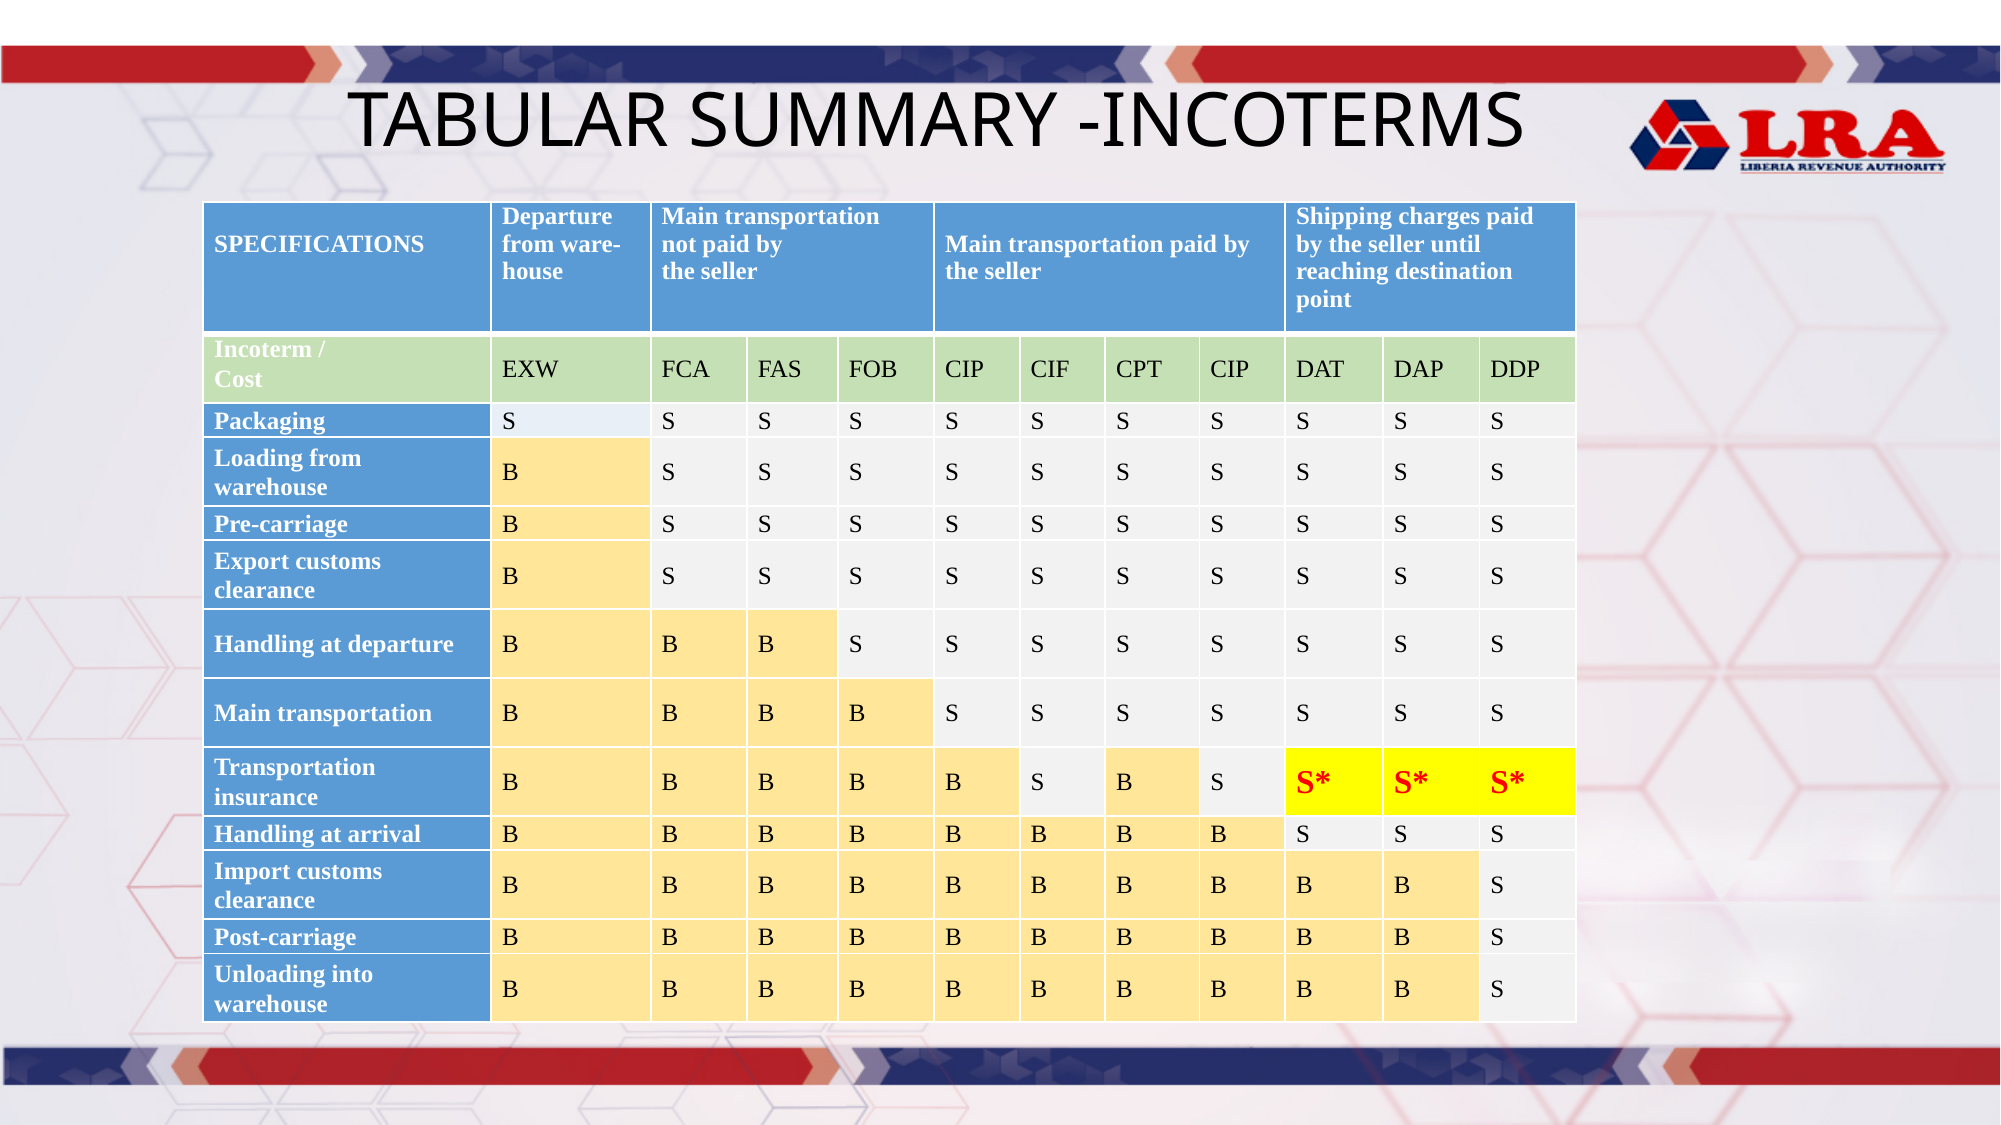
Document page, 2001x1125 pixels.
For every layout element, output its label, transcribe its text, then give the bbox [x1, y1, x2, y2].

table_cell Import customs clearance [204, 851, 490, 918]
table_cell S [1480, 507, 1575, 539]
table_cell B [492, 438, 650, 505]
table_cell S [1286, 507, 1382, 539]
table_cell B [839, 954, 933, 1021]
table_cell B [652, 851, 746, 918]
table_cell S [652, 507, 746, 539]
table_cell S [1384, 541, 1479, 608]
table_cell Incoterm / Cost [204, 337, 490, 402]
table_cell CIP [935, 337, 1019, 402]
table_cell B [1200, 851, 1284, 918]
table_cell B [839, 679, 933, 746]
table_cell S [1021, 748, 1104, 815]
table_cell B [652, 748, 746, 815]
table_cell B [1200, 817, 1284, 849]
table_cell S [1480, 679, 1575, 746]
table_cell S [1384, 610, 1479, 677]
table_cell S [1200, 541, 1284, 608]
table_cell B [935, 748, 1019, 815]
table_cell B [935, 851, 1019, 918]
table_cell S [1384, 817, 1479, 849]
table_cell CIP [1200, 337, 1284, 402]
picture [0, 0, 2001, 1125]
table_cell S [1200, 404, 1284, 436]
table_cell B [935, 817, 1019, 849]
table_cell S [748, 404, 837, 436]
table_cell S [1106, 438, 1199, 505]
table_cell B [839, 851, 933, 918]
table_cell B [1106, 748, 1199, 815]
table_cell B [492, 679, 650, 746]
table_cell Unloading into warehouse [204, 954, 490, 1021]
table_cell FAS [748, 337, 837, 402]
table_cell B [1106, 920, 1199, 953]
table_cell B [935, 920, 1019, 953]
table_cell S [1480, 541, 1575, 608]
table_cell S [1200, 748, 1284, 815]
table_cell B [935, 954, 1019, 1021]
table_cell B [839, 920, 933, 953]
table_cell S [1480, 610, 1575, 677]
table_cell B [492, 610, 650, 677]
table_cell CPT [1106, 337, 1199, 402]
table_cell B [652, 920, 746, 953]
table_cell S [1480, 438, 1575, 505]
table_cell B [839, 748, 933, 815]
table_cell B [1384, 851, 1479, 918]
table_cell S [1384, 679, 1479, 746]
table_cell DAT [1286, 337, 1382, 402]
table_cell S* [1384, 748, 1479, 815]
table_cell B [492, 541, 650, 608]
table_cell B [1106, 817, 1199, 849]
table_cell B [1286, 954, 1382, 1021]
table_cell S [1286, 817, 1382, 849]
table_cell S [1021, 679, 1104, 746]
table_cell S [1286, 438, 1382, 505]
table_cell DDP [1480, 337, 1575, 402]
table_cell S [652, 541, 746, 608]
table_cell Main transportation [204, 679, 490, 746]
table_cell B [1286, 920, 1382, 953]
table_header Main transportation not paid by the seller [652, 203, 933, 331]
table_cell Handling at departure [204, 610, 490, 677]
table_cell B [1106, 954, 1199, 1021]
table_cell S [1286, 679, 1382, 746]
table_cell S [1480, 817, 1575, 849]
table_cell Pre-carriage [204, 507, 490, 539]
table_cell B [1384, 920, 1479, 953]
table_cell S [1480, 920, 1575, 953]
table_cell B [748, 920, 837, 953]
table_cell S [1286, 610, 1382, 677]
table_cell B [652, 679, 746, 746]
table_cell B [748, 748, 837, 815]
table_cell S [1200, 507, 1284, 539]
table_cell S [1200, 679, 1284, 746]
table_cell S [839, 404, 933, 436]
table_cell S [1200, 610, 1284, 677]
table_cell S [748, 438, 837, 505]
table_cell S [839, 610, 933, 677]
table_cell B [492, 954, 650, 1021]
table_cell B [748, 610, 837, 677]
table_cell S [935, 438, 1019, 505]
table_cell S [839, 541, 933, 608]
table_cell S [935, 404, 1019, 436]
table_header Shipping charges paid by the seller until reaching destination point [1286, 203, 1575, 331]
table_cell B [652, 610, 746, 677]
table_cell B [492, 507, 650, 539]
table_cell CIF [1021, 337, 1104, 402]
table_cell S [748, 507, 837, 539]
table_cell B [1286, 851, 1382, 918]
table_cell S [1106, 541, 1199, 608]
table_cell S [1480, 954, 1575, 1021]
table_cell S [1021, 507, 1104, 539]
table_cell B [1021, 920, 1104, 953]
table_cell S [1384, 404, 1479, 436]
table_cell S [492, 404, 650, 436]
table_cell B [1021, 954, 1104, 1021]
table_cell S [1286, 404, 1382, 436]
table_cell Packaging [204, 404, 490, 436]
table_cell S [935, 610, 1019, 677]
table_cell S* [1286, 748, 1382, 815]
table_cell S [1480, 851, 1575, 918]
table_cell FCA [652, 337, 746, 402]
table_cell S [652, 438, 746, 505]
table_header Departure from ware-house [492, 203, 650, 331]
table_cell Export customs clearance [204, 541, 490, 608]
table_cell B [1384, 954, 1479, 1021]
table_cell S* [1480, 748, 1575, 815]
table_cell B [748, 954, 837, 1021]
table_cell S [652, 404, 746, 436]
table_cell B [748, 679, 837, 746]
table_cell Transportation insurance [204, 748, 490, 815]
table_cell B [748, 817, 837, 849]
table_cell B [1021, 817, 1104, 849]
table_cell S [1021, 541, 1104, 608]
table_cell S [1106, 404, 1199, 436]
table_cell S [1480, 404, 1575, 436]
table_cell S [748, 541, 837, 608]
table_cell B [492, 817, 650, 849]
table_cell S [935, 679, 1019, 746]
table_cell S [1106, 507, 1199, 539]
table_cell S [1021, 610, 1104, 677]
table_cell S [839, 438, 933, 505]
table_cell B [1021, 851, 1104, 918]
table_cell B [492, 920, 650, 953]
table_cell DAP [1384, 337, 1479, 402]
table_cell S [1200, 438, 1284, 505]
table_cell S [1106, 610, 1199, 677]
table_cell B [1200, 920, 1284, 953]
table_cell Post-carriage [204, 920, 490, 953]
table_cell S [1021, 404, 1104, 436]
table_cell FOB [839, 337, 933, 402]
table_cell B [652, 817, 746, 849]
table_cell B [839, 817, 933, 849]
table_cell EXW [492, 337, 650, 402]
table_cell B [492, 851, 650, 918]
table_cell S [1384, 438, 1479, 505]
table_cell S [1106, 679, 1199, 746]
table_cell B [1106, 851, 1199, 918]
table_cell B [652, 954, 746, 1021]
table_cell S [935, 541, 1019, 608]
table_cell Handling at arrival [204, 817, 490, 849]
table_cell B [748, 851, 837, 918]
title TABULAR SUMMARY -INCOTERMS [137, 59, 1670, 186]
table_cell Loading from warehouse [204, 438, 490, 505]
table_cell S [1021, 438, 1104, 505]
table_cell S [839, 507, 933, 539]
table_cell B [492, 748, 650, 815]
table_cell S [935, 507, 1019, 539]
table_header Main transportation paid by the seller [935, 203, 1284, 331]
table_header SPECIFICATIONS [204, 203, 490, 331]
table_cell S [1286, 541, 1382, 608]
table_cell S [1384, 507, 1479, 539]
table_cell B [1200, 954, 1284, 1021]
